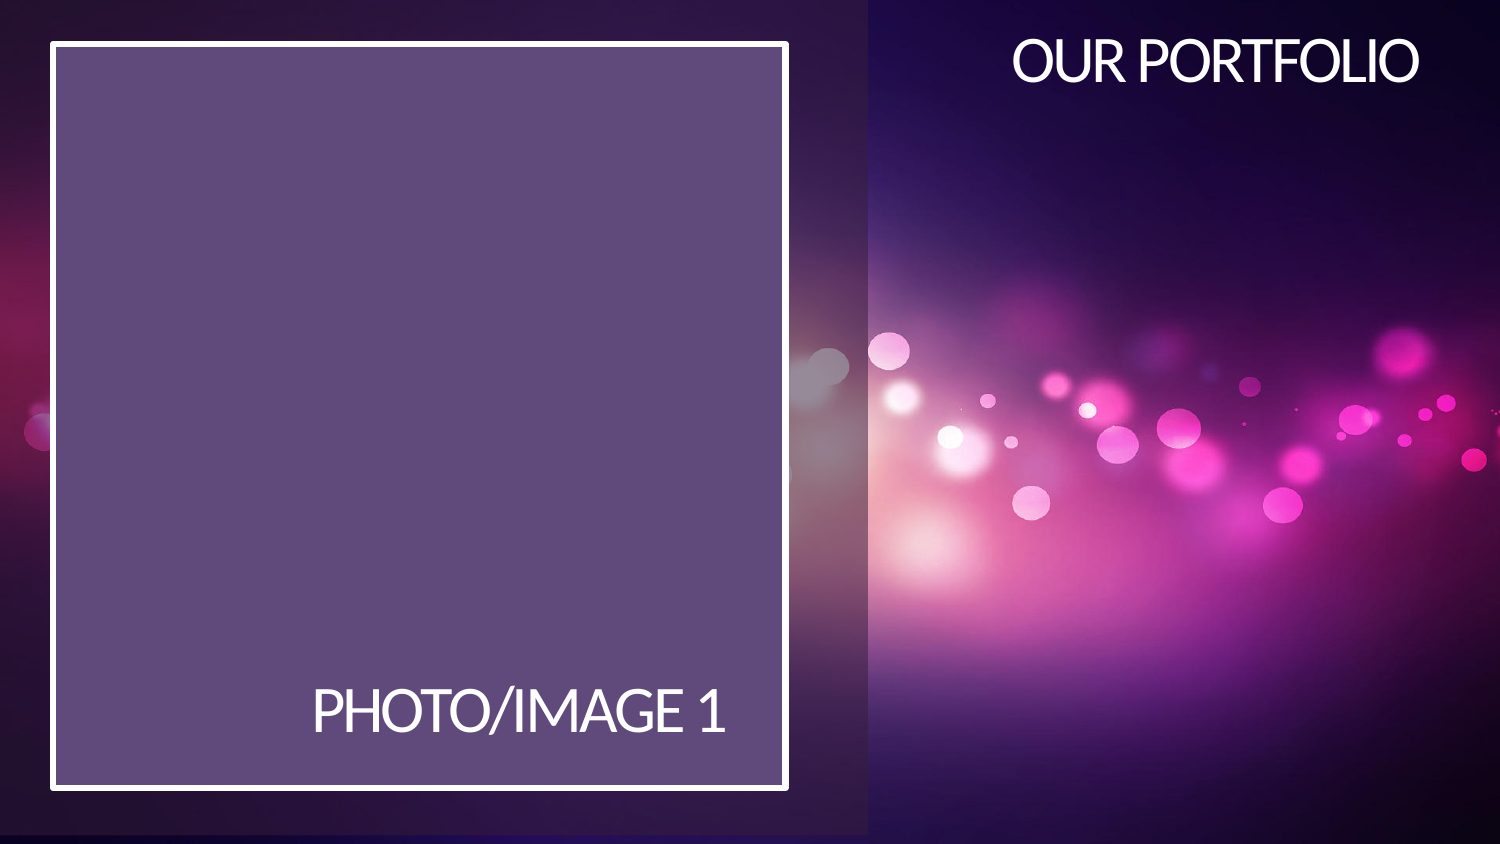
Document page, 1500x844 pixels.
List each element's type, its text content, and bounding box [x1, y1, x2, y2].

text_box [0, 0, 870, 837]
picture [0, 0, 1500, 844]
text_box OUR PORTFOLIO [915, 8, 1500, 104]
text_box [51, 42, 787, 790]
text_box PHOTO/IMAGE 1 [289, 658, 750, 753]
